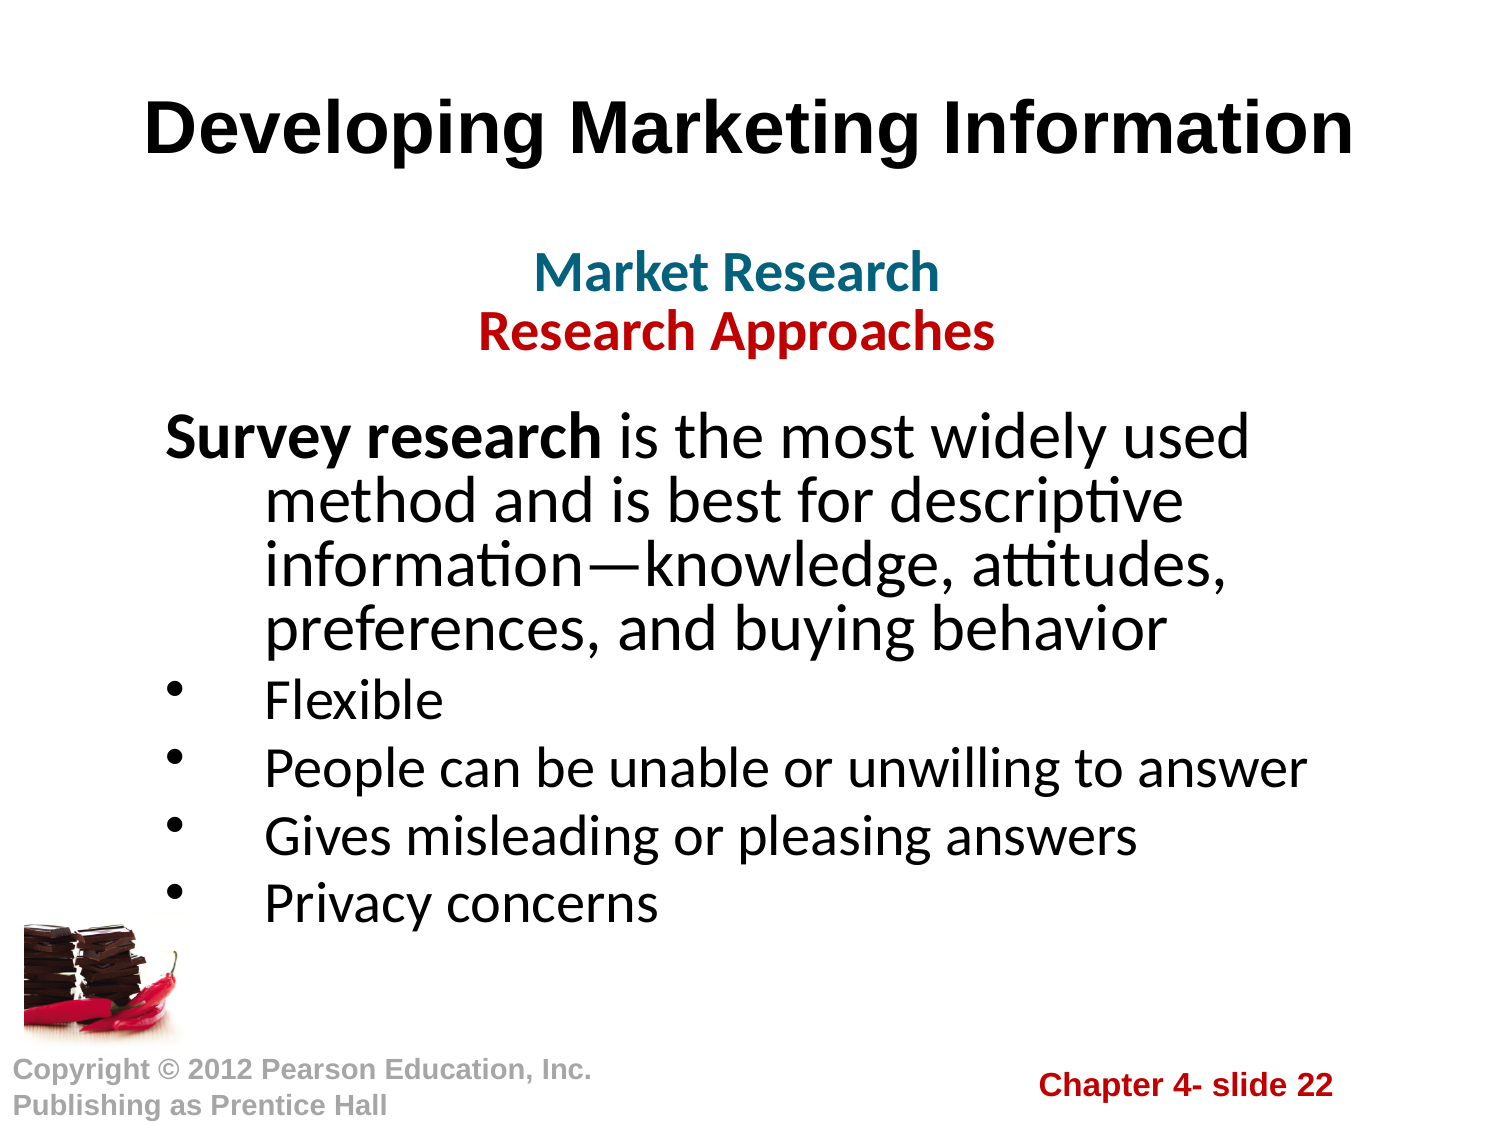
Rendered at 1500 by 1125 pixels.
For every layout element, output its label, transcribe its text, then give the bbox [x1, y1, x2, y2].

picture [24, 912, 149, 1050]
list Market Research Research Approaches [149, 237, 1326, 301]
list Survey research is the most widely used method and is best for descriptive information—knowledge, attitudes, preferences, and buying behavior Flexible People can be unable or unwilling to answer Gives misleading or pleasing answers Privacy concerns [149, 399, 1426, 1076]
title Developing Marketing Information [112, 37, 1388, 226]
